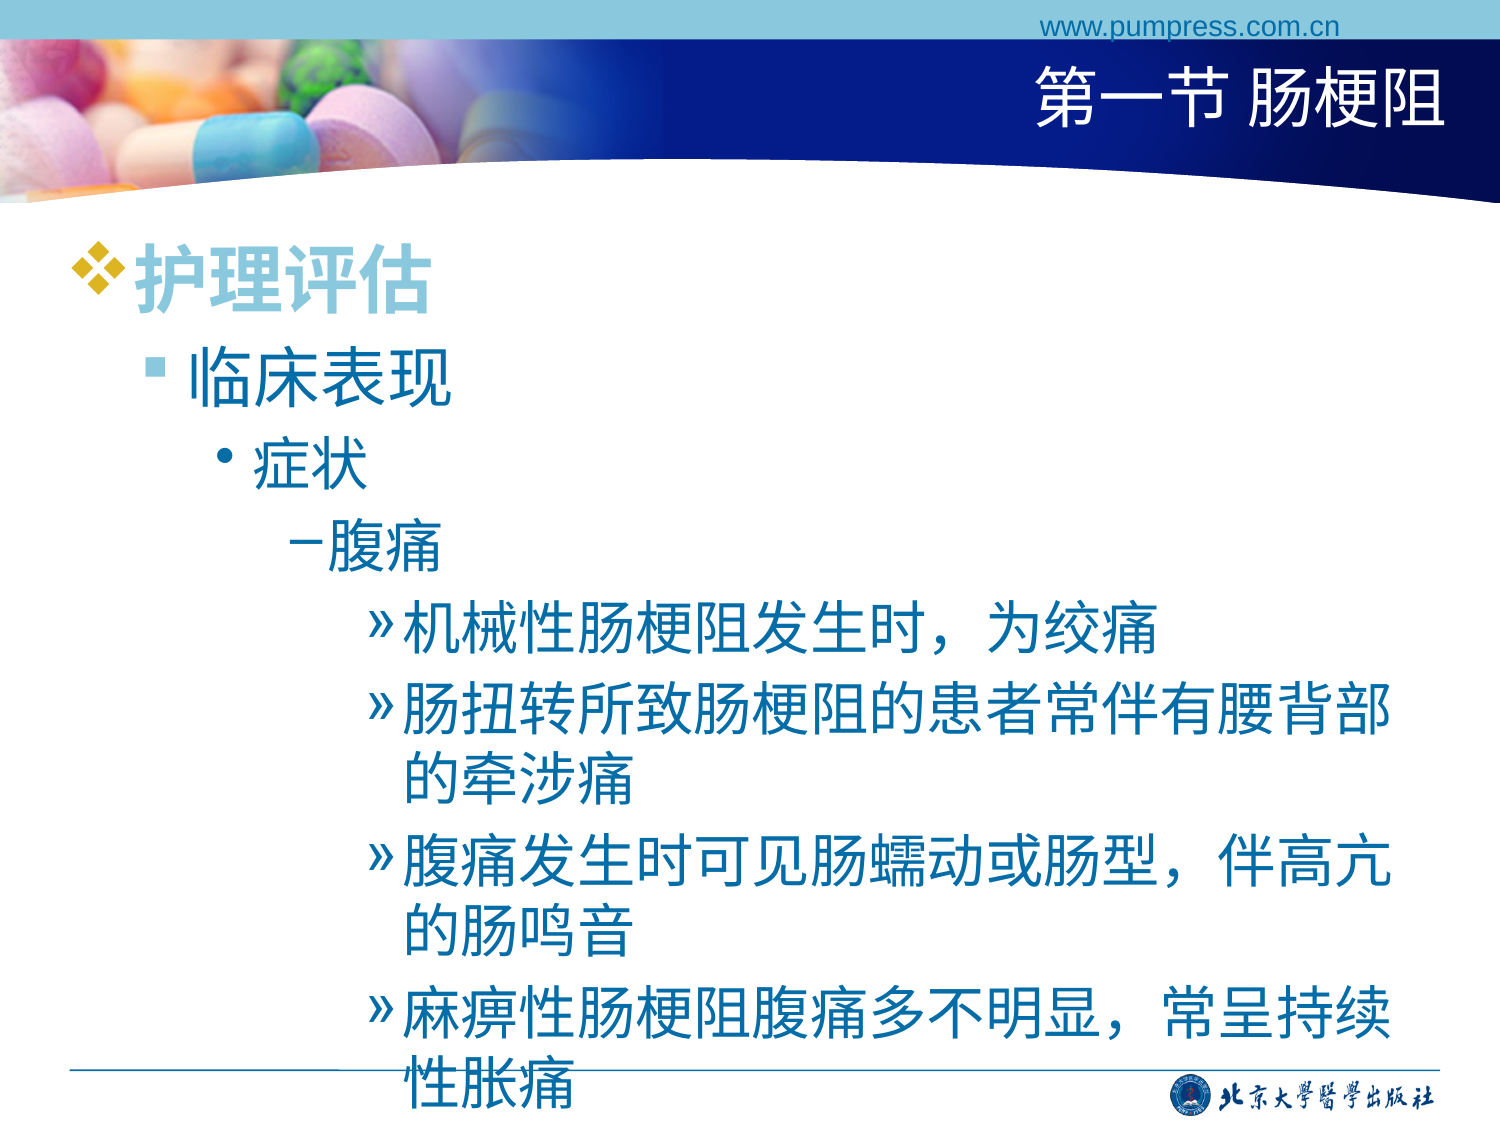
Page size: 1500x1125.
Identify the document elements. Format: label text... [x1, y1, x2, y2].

picture [0, 40, 1500, 203]
list 护理评估 临床表现 症状 腹痛 机械性肠梗阻发生时，为绞痛 肠扭转所致肠梗阻的患者常伴有腰背部的牵涉痛 腹痛发生时可见肠蠕动或肠型，伴高亢的肠鸣音 麻痹性肠梗阻腹痛多不明显，常呈持续性胀痛 [49, 224, 1463, 1026]
slide_number www.pumpress.com.cn [1025, 0, 1463, 38]
title 第一节 肠梗阻 [137, 49, 1463, 143]
picture [1170, 1074, 1436, 1118]
